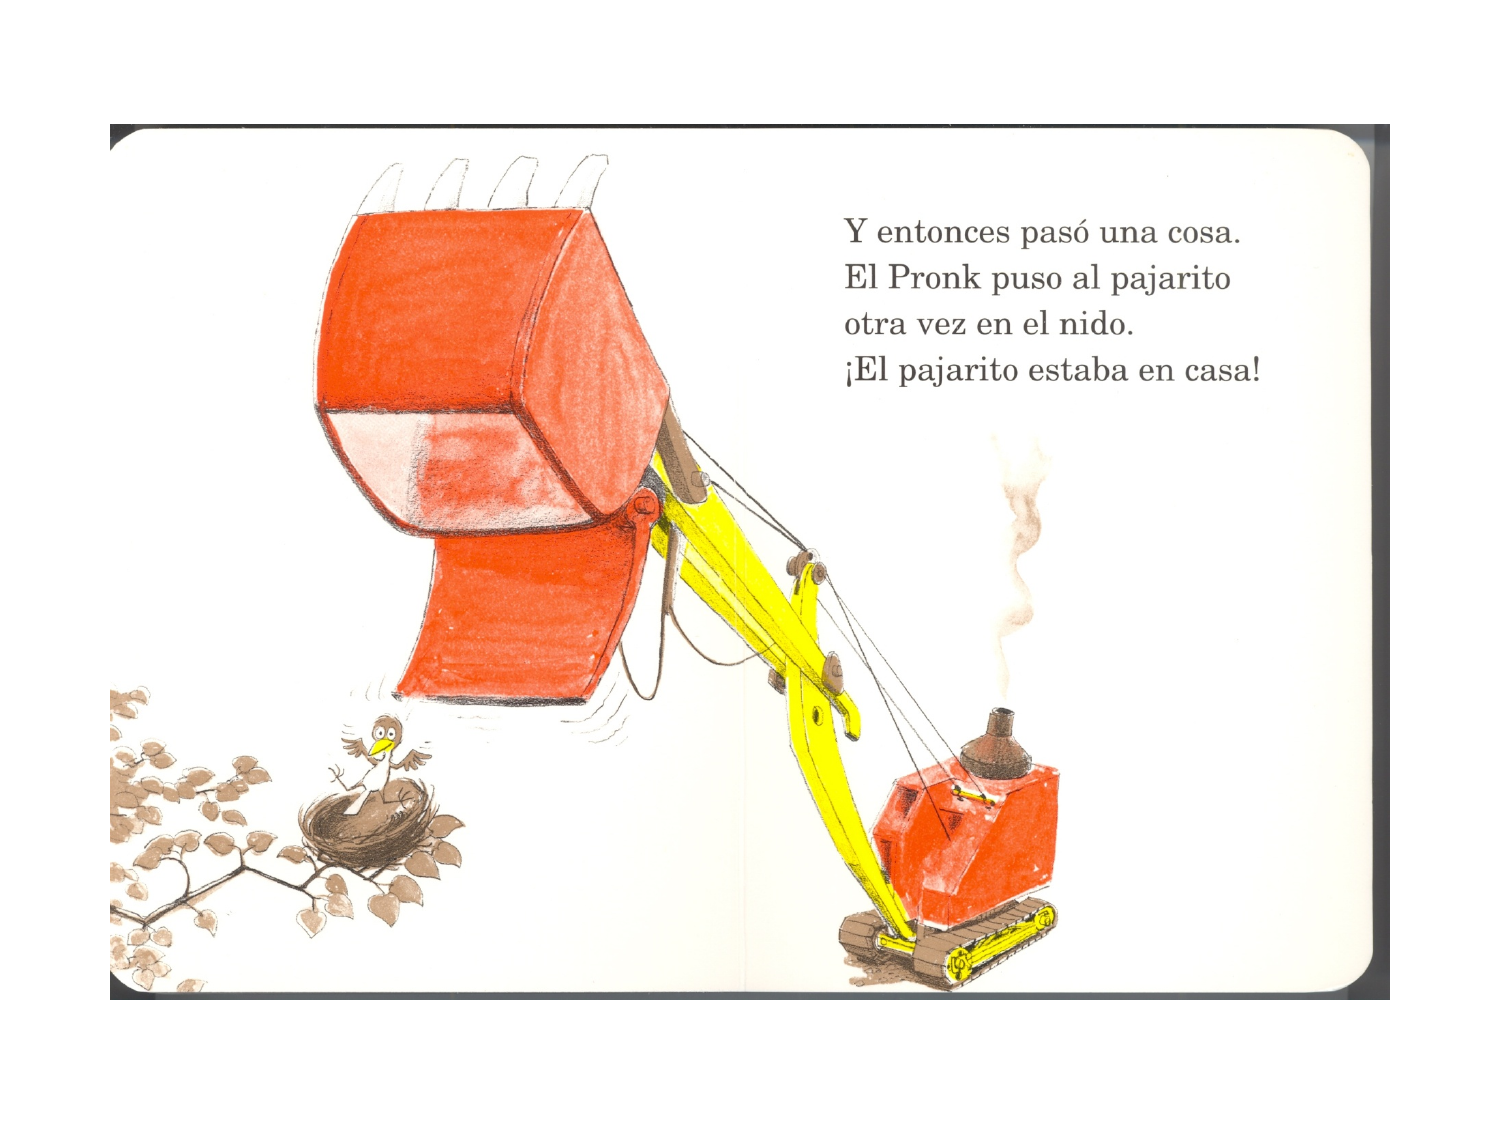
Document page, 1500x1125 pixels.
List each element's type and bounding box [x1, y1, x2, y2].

picture [109, 124, 1391, 1001]
